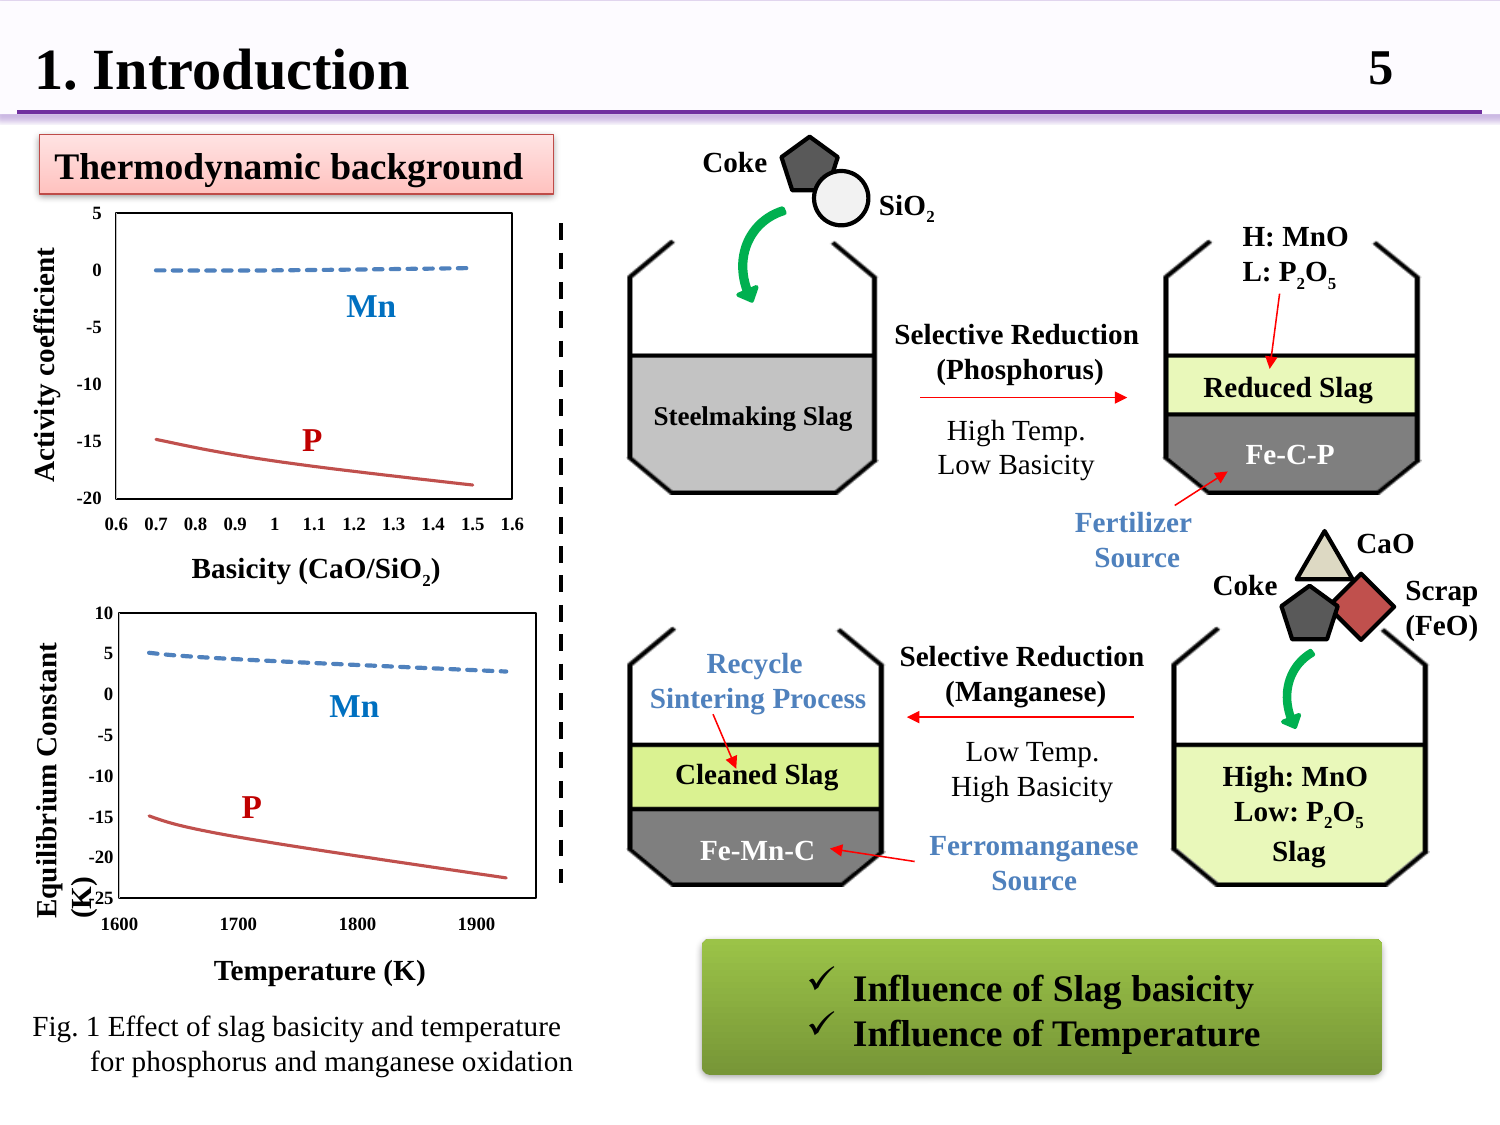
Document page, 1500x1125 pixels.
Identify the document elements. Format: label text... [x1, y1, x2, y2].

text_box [19, 579, 562, 988]
text_box [701, 938, 1383, 1076]
text_box Thermodynamic background [39, 134, 554, 195]
text_box 1. Introduction [19, 27, 662, 105]
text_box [626, 135, 1493, 910]
text_box Fig. 1 Effect of slag basicity and temperature for phosphorus and manganese oxidation [17, 999, 609, 1085]
text_box 5 [1353, 27, 1470, 103]
text_box Influence of Slag basicity Influence of Temperature [791, 956, 1286, 1062]
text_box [17, 187, 534, 580]
text_box [0, 0, 1500, 116]
